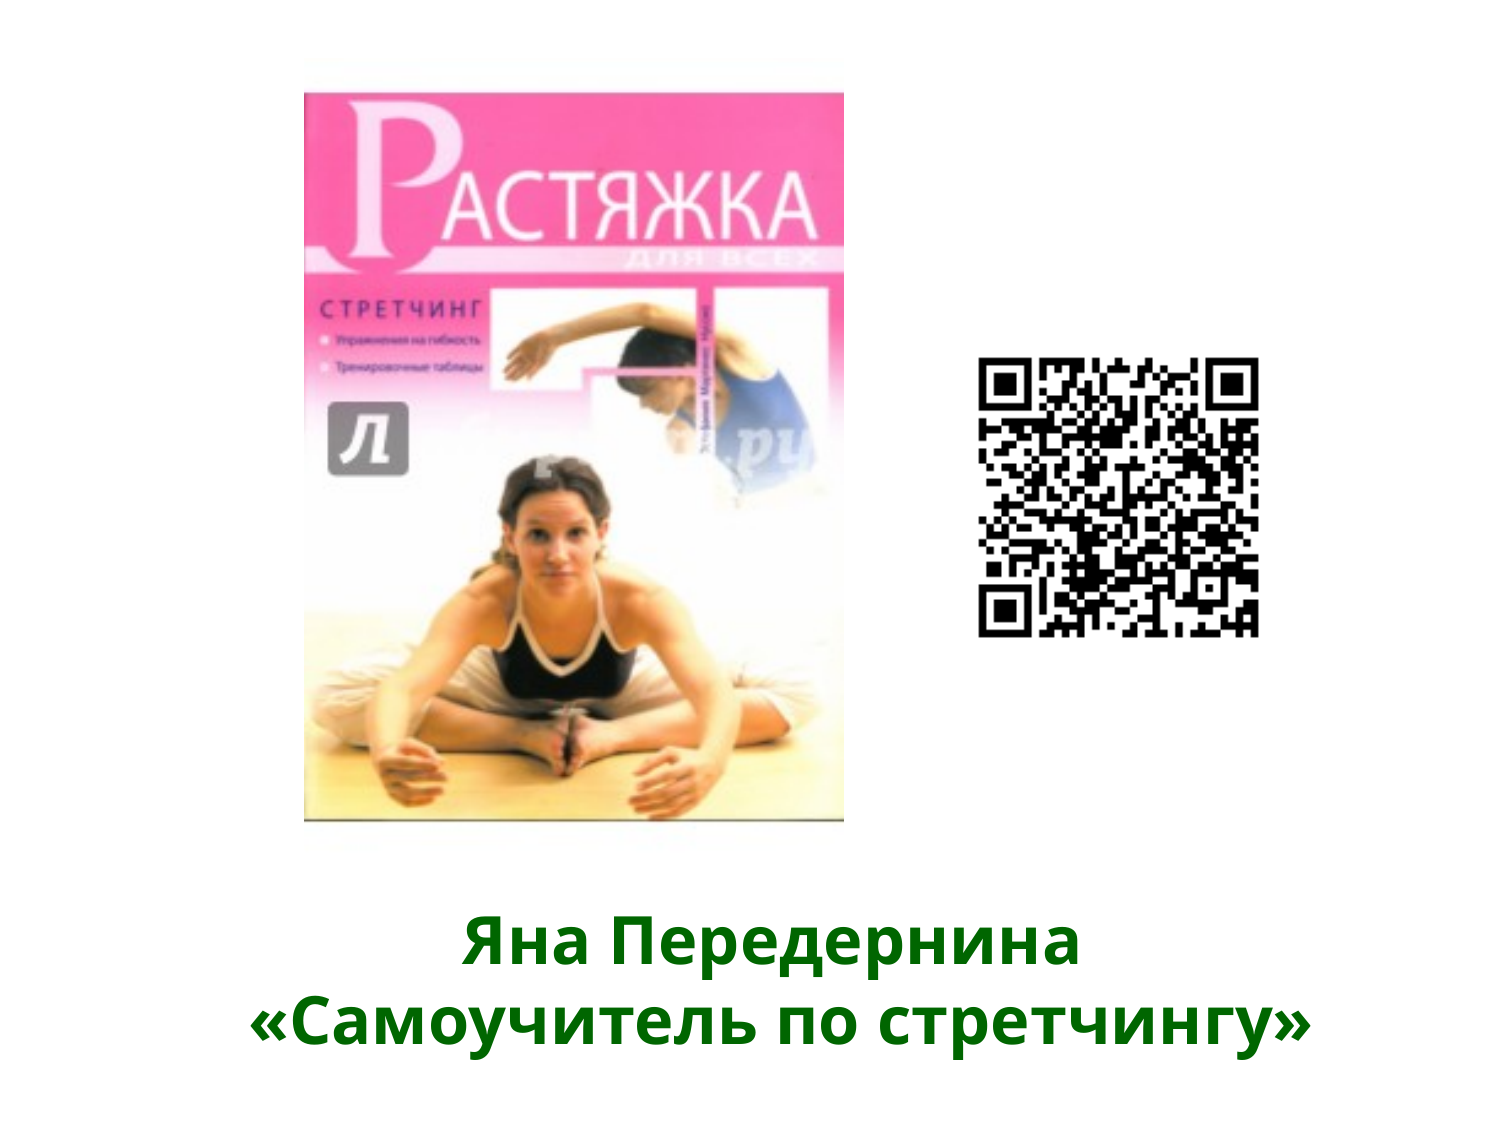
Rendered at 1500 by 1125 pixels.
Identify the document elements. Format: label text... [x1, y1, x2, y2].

text_box Яна Передернина «Самоучитель по стретчингу» [233, 890, 1330, 1066]
picture [948, 327, 1290, 669]
picture [304, 58, 844, 860]
